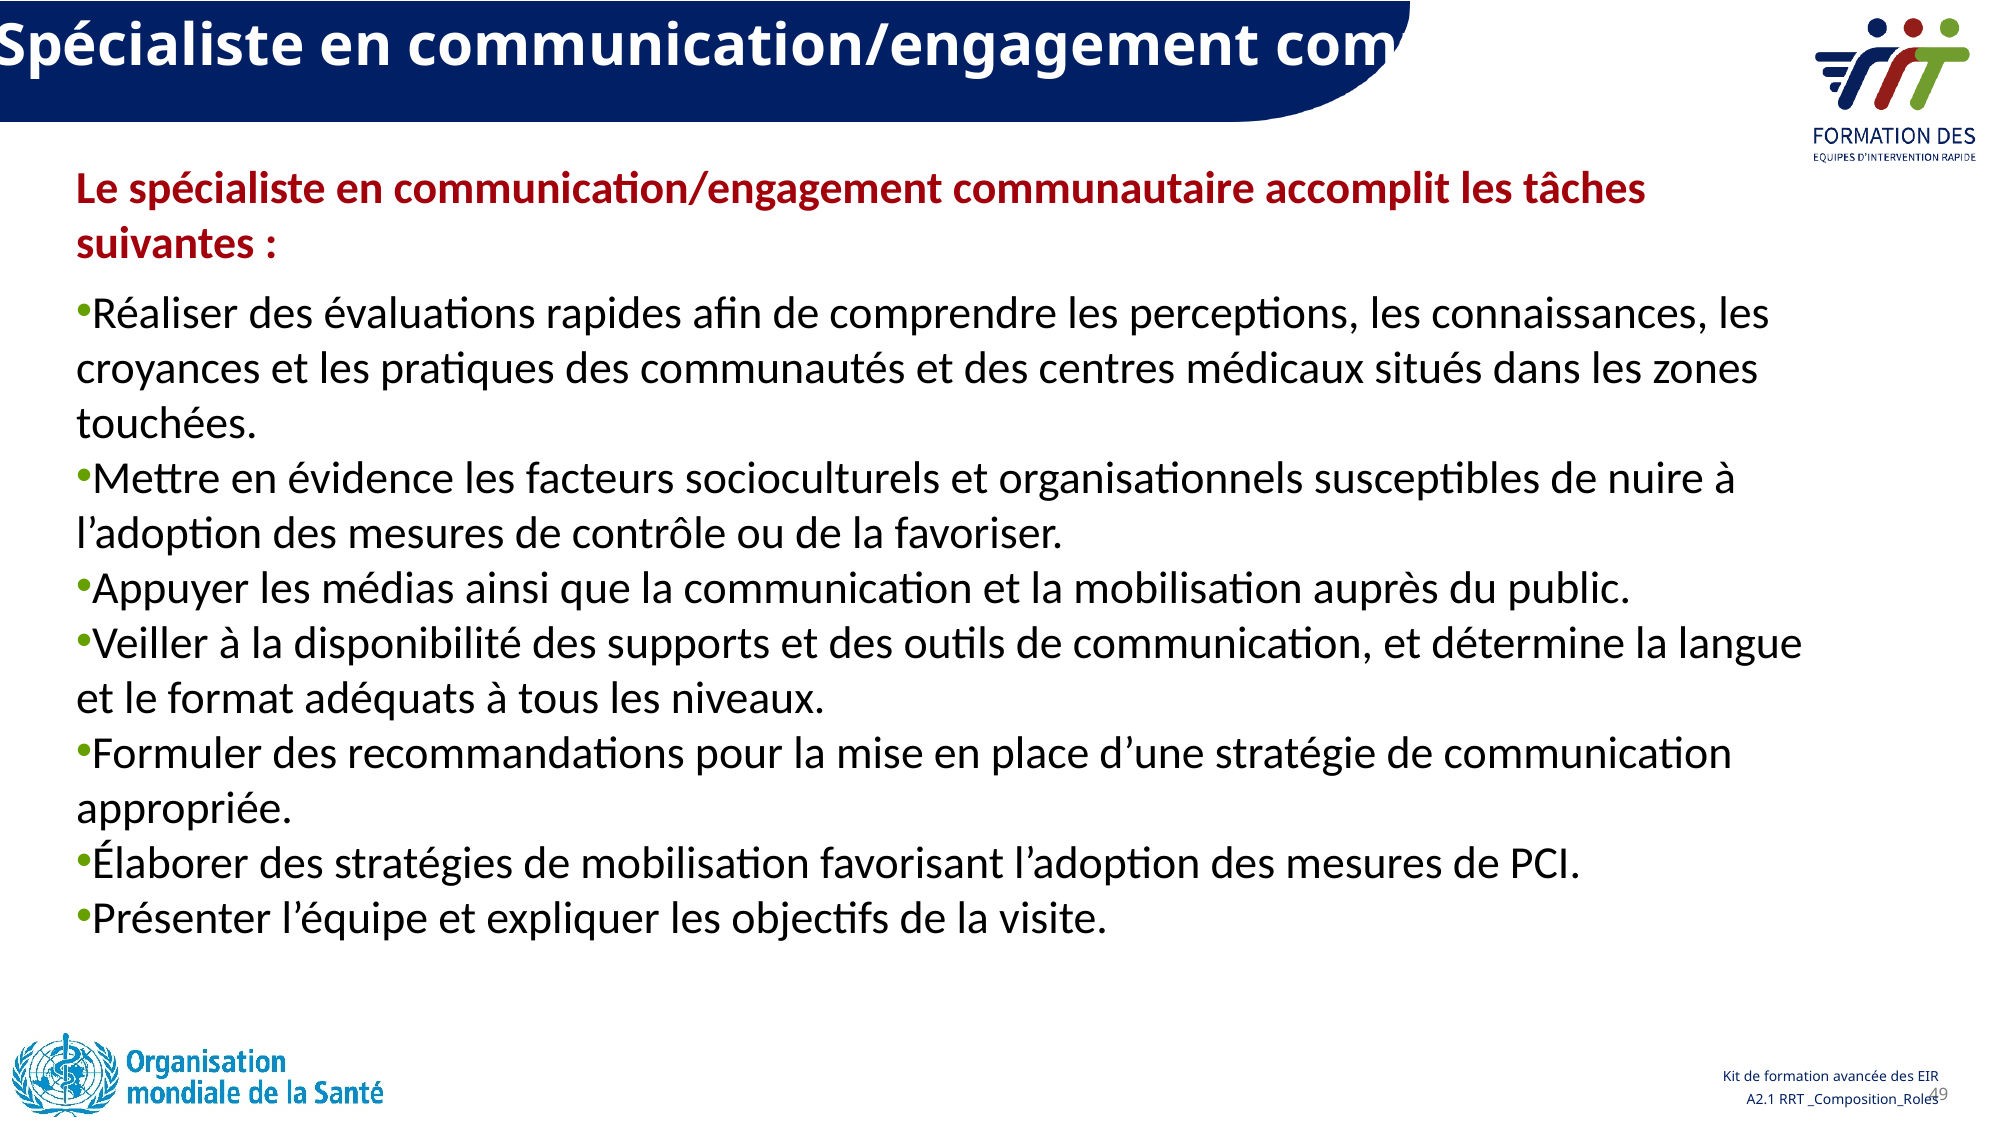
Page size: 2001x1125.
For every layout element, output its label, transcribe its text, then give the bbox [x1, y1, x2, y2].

picture [374, 1090, 383, 1100]
title Spécialiste en communication/engagement communautaire [0, 0, 1780, 188]
picture [1813, 17, 1976, 163]
picture [12, 1033, 383, 1117]
list Le spécialiste en communication/engagement communautaire accomplit les tâches suivantes : Réaliser des évaluations rapides afin de comprendre les perceptions, les connaissances, les croyances et les pratiques des communautés et des centres médicaux situés dans les zones touchées. Mettre en évidence les facteurs socioculturels et organisationnels susceptibles de nuire à l’adoption des mesures de contrôle ou de la favoriser. Appuyer les médias ainsi que la communication et la mobilisation auprès du public. Veiller à la disponibilité des supports et des outils de communication, et détermine la langue et le format adéquats à tous les niveaux. Formuler des recommandations pour la mise en place d’une stratégie de communication appropriée. Élaborer des stratégies de mobilisation favorisant l’adoption des mesures de PCI. Présenter l’équipe et expliquer les objectifs de la visite. [73, 157, 1818, 904]
